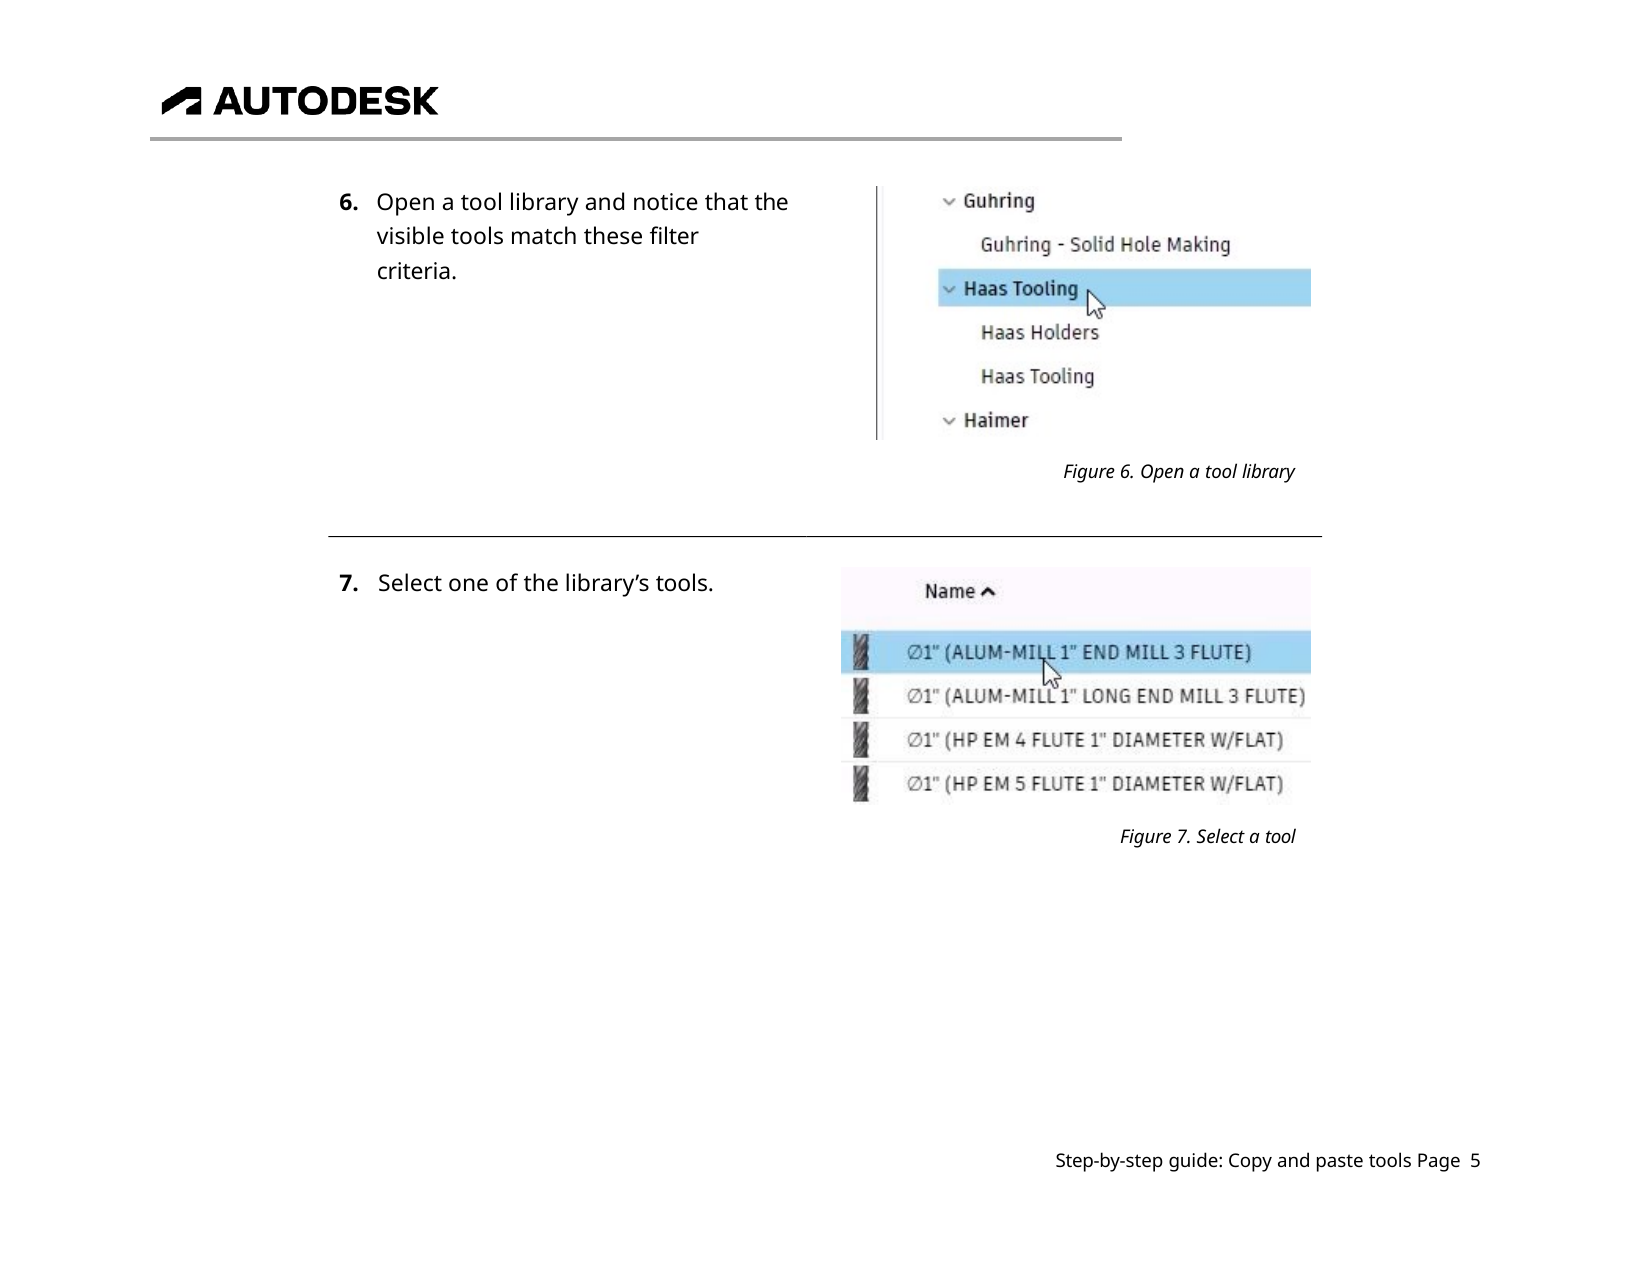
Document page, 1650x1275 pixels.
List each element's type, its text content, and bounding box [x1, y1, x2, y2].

text_box 6. Open a tool library and notice that the visible tools match these filter criteria. [337, 178, 793, 284]
text_box Figure 6. Open a tool library [1061, 457, 1313, 483]
text_box Figure 7. Select a tool [1118, 822, 1313, 848]
text_box 7. Select one of the library’s tools. [337, 565, 722, 596]
picture [875, 186, 1311, 440]
slide_number Step-by-step guide: Copy and paste tools Page 10 [1053, 1145, 1509, 1275]
picture [841, 566, 1311, 805]
picture [161, 86, 439, 115]
